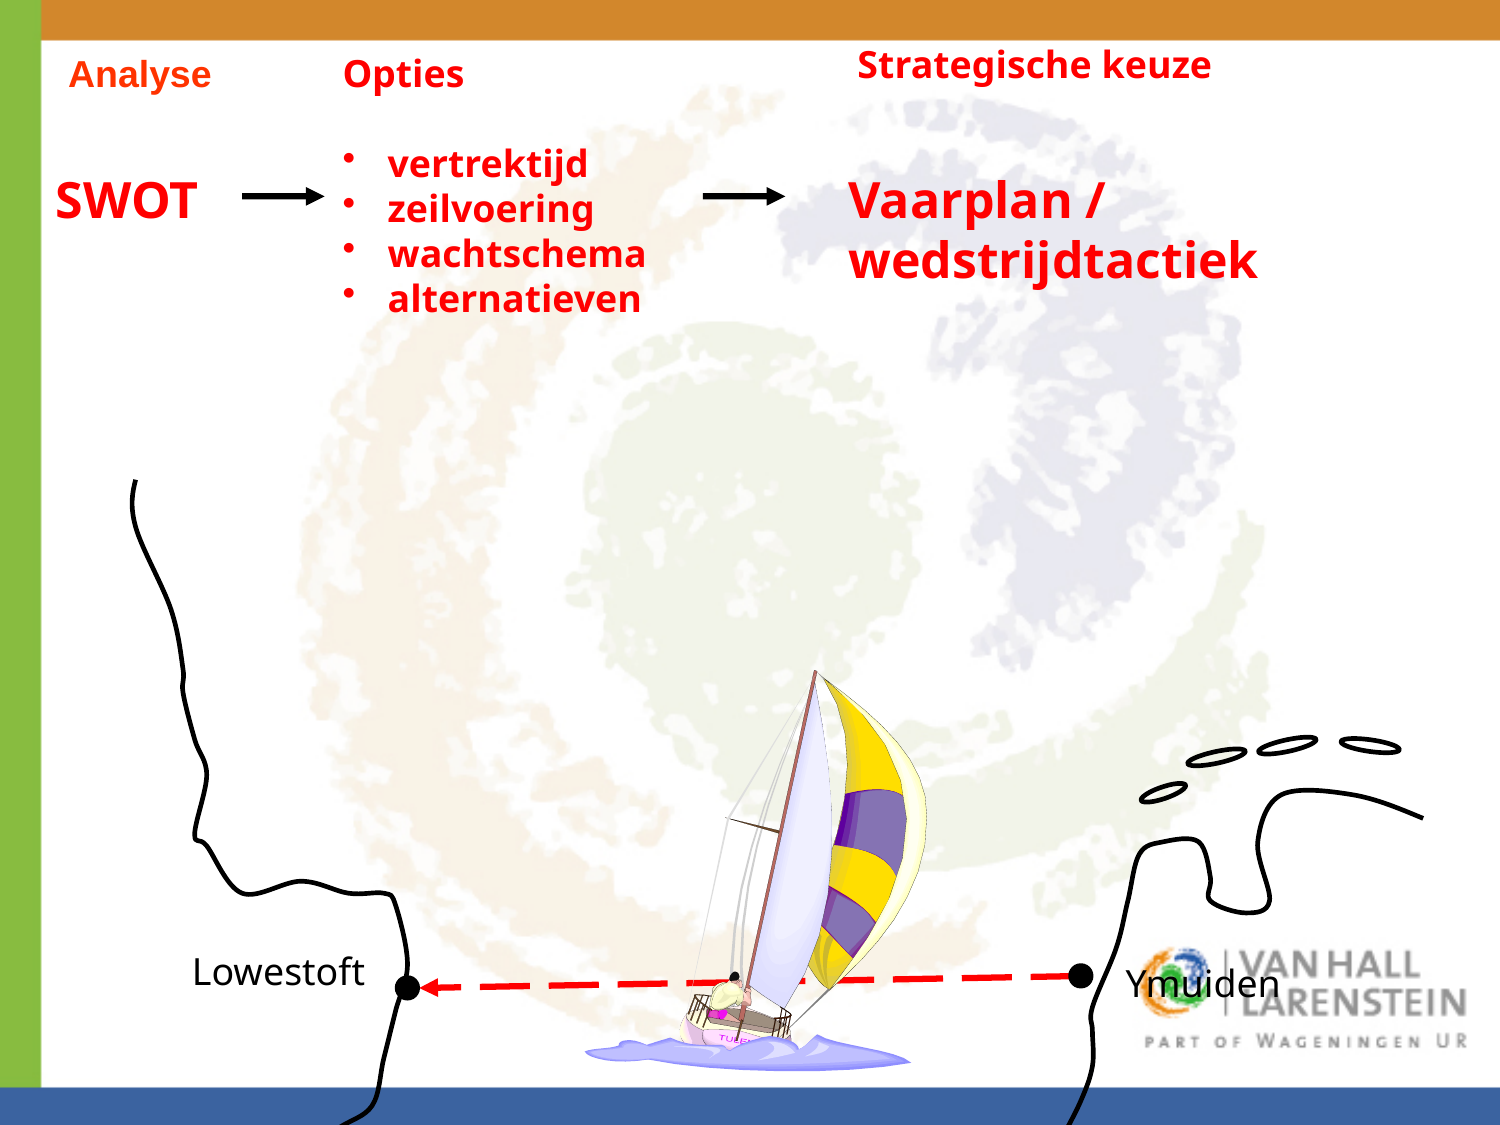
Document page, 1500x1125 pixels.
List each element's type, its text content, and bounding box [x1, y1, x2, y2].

text_box Opties vertrektijd zeilvoering wachtschema alternatieven [327, 42, 662, 328]
text_box Lowestoft [177, 940, 380, 1001]
text_box [1069, 964, 1093, 988]
picture [0, 0, 1500, 1125]
text_box [702, 190, 786, 203]
text_box [1141, 783, 1186, 803]
text_box [395, 976, 420, 1000]
text_box [242, 190, 325, 203]
text_box Strategische keuze [842, 33, 1228, 93]
text_box [420, 981, 434, 994]
text_box [1258, 737, 1317, 755]
text_box [1187, 748, 1246, 766]
text_box [1340, 738, 1400, 753]
text_box Vaarplan / wedstrijdtactiek [833, 160, 1274, 296]
text_box Analyse [53, 42, 227, 103]
text_box Ymuiden [1110, 952, 1296, 1012]
text_box [1068, 964, 1208, 1125]
text_box [1114, 790, 1424, 952]
text_box SWOT [41, 160, 289, 236]
text_box [125, 479, 408, 1125]
